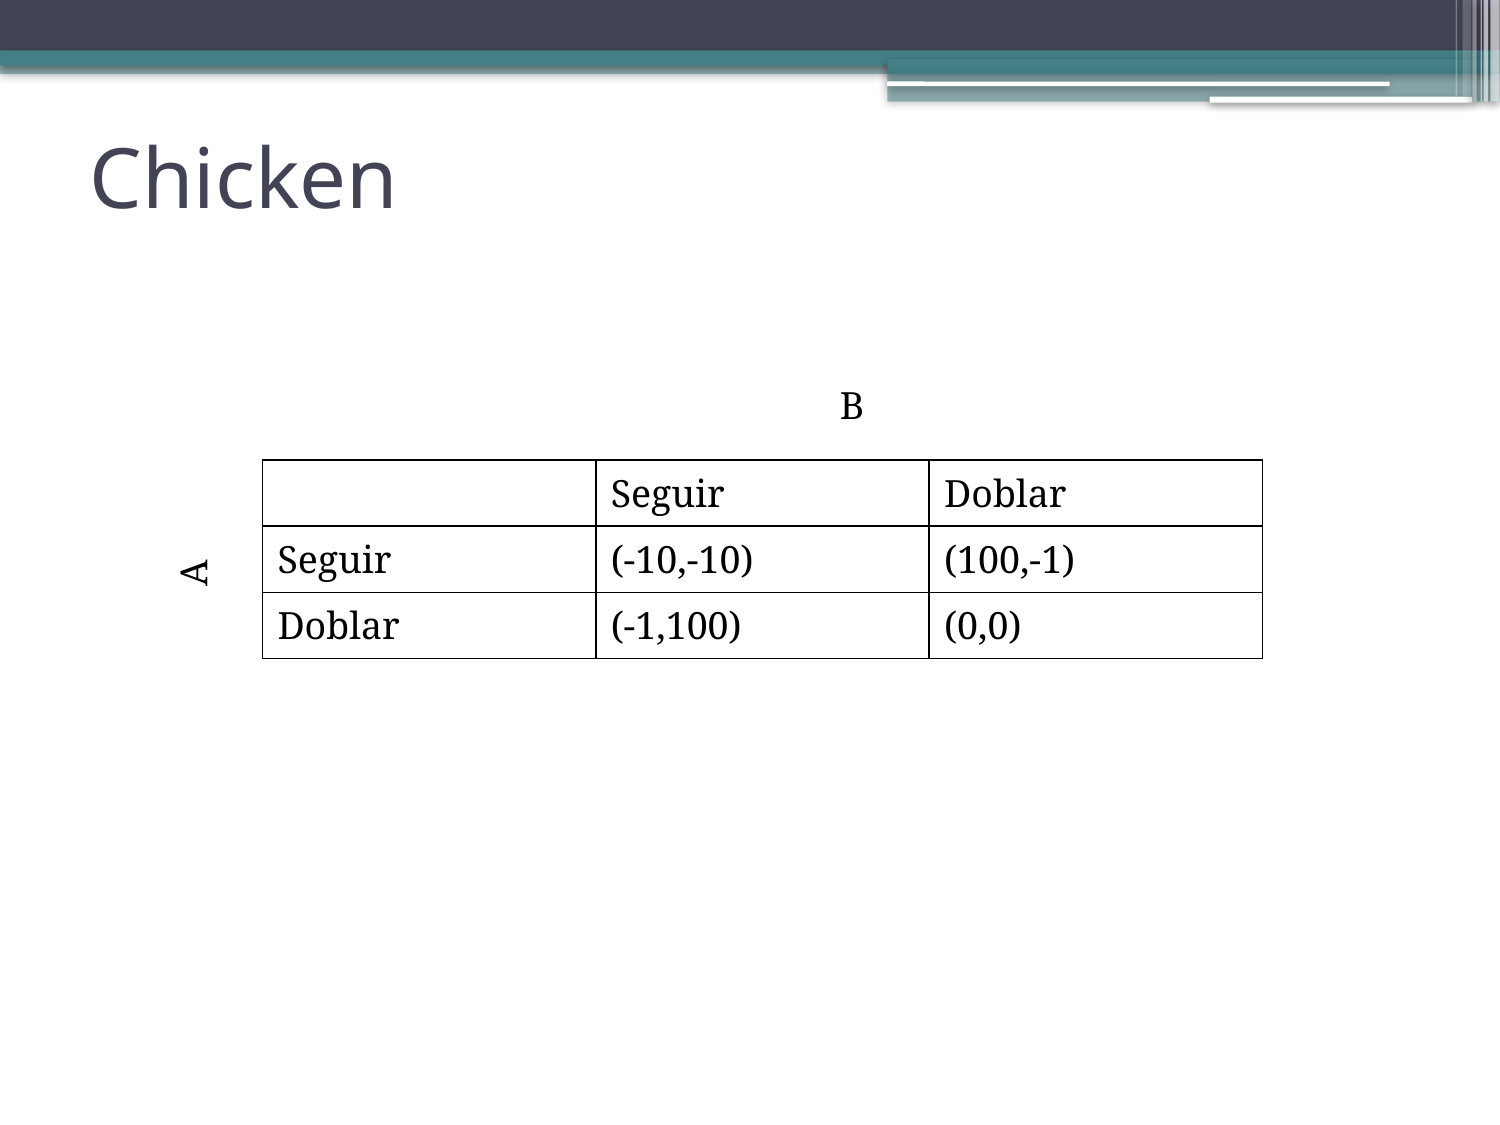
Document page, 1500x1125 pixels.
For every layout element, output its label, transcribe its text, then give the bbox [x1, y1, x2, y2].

table_header [263, 461, 595, 525]
table_header Seguir [597, 461, 928, 525]
text_box B [824, 374, 879, 435]
text_box A [162, 544, 223, 602]
title Chicken [75, 87, 1425, 263]
table_cell (-10,-10) [597, 527, 928, 592]
table_cell (-1,100) [597, 593, 928, 658]
table_cell Seguir [263, 527, 595, 592]
table_cell (100,-1) [930, 527, 1262, 592]
table_cell Doblar [263, 593, 595, 658]
table_header Doblar [930, 461, 1262, 525]
table_cell (0,0) [930, 593, 1262, 658]
